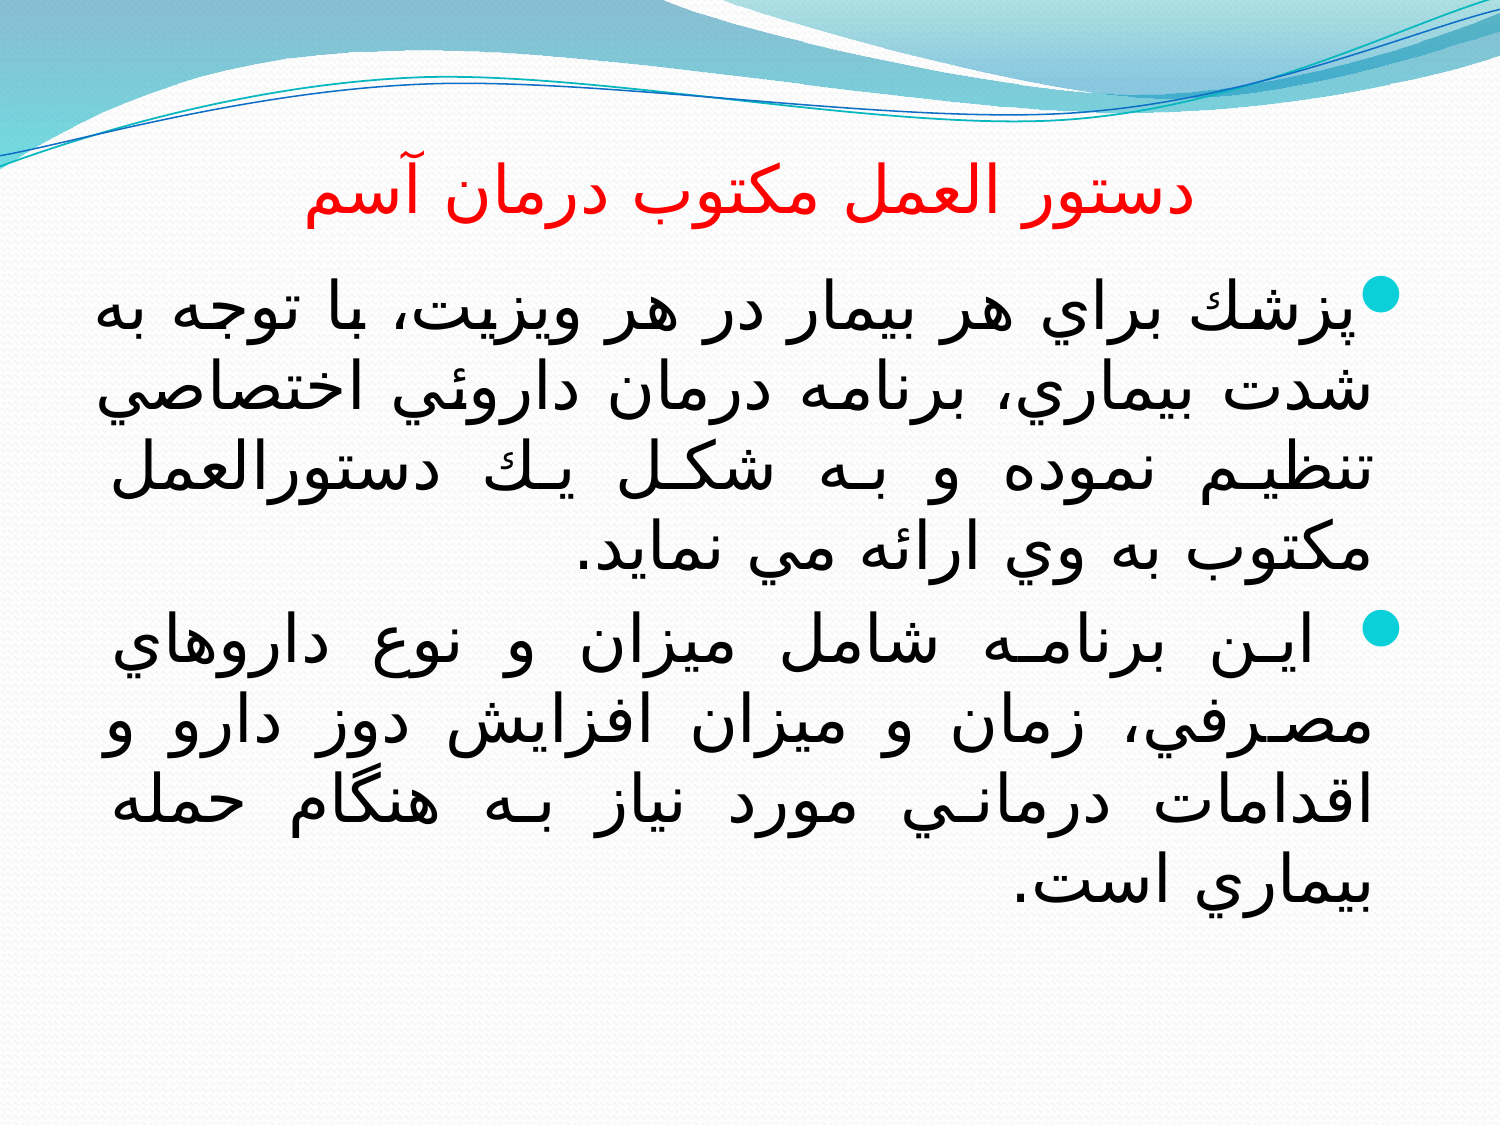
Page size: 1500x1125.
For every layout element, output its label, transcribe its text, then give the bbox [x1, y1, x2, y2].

list پزشك براي هر بيمار در هر ويزيت، با توجه به شدت بيماري، برنامه درمان داروئي اختصاصي تنظيم نموده و به شكل يك دستورالعمل مكتوب به وي ارائه مي نمايد. اين برنامه شامل ميزان و نوع داروهاي مصرفي، زمان و ميزان افزايش دوز دارو و اقدامات درماني مورد نياز به هنگام حمله بيماري است. [76, 255, 1436, 1059]
title دستور العمل مكتوب درمان آسم [76, 125, 1424, 242]
